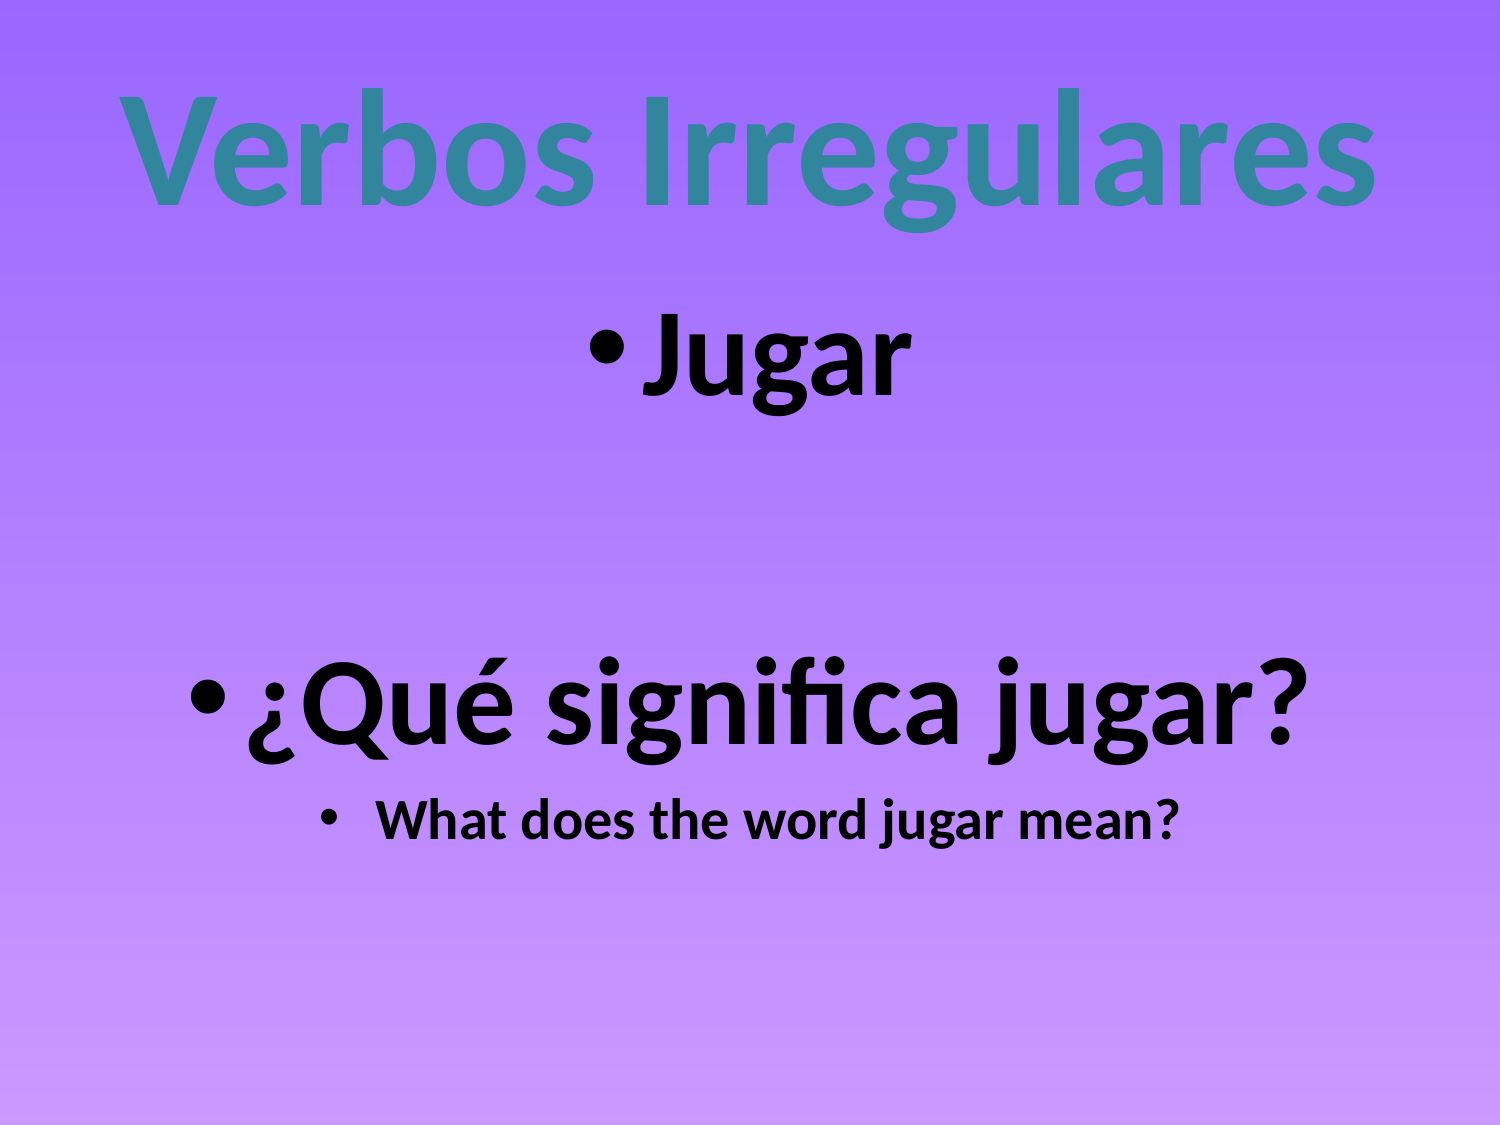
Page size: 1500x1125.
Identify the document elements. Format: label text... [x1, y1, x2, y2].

list Jugar ¿Qué significa jugar? What does the word jugar mean? [75, 262, 1425, 1005]
title Verbos Irregulares [75, 45, 1425, 233]
